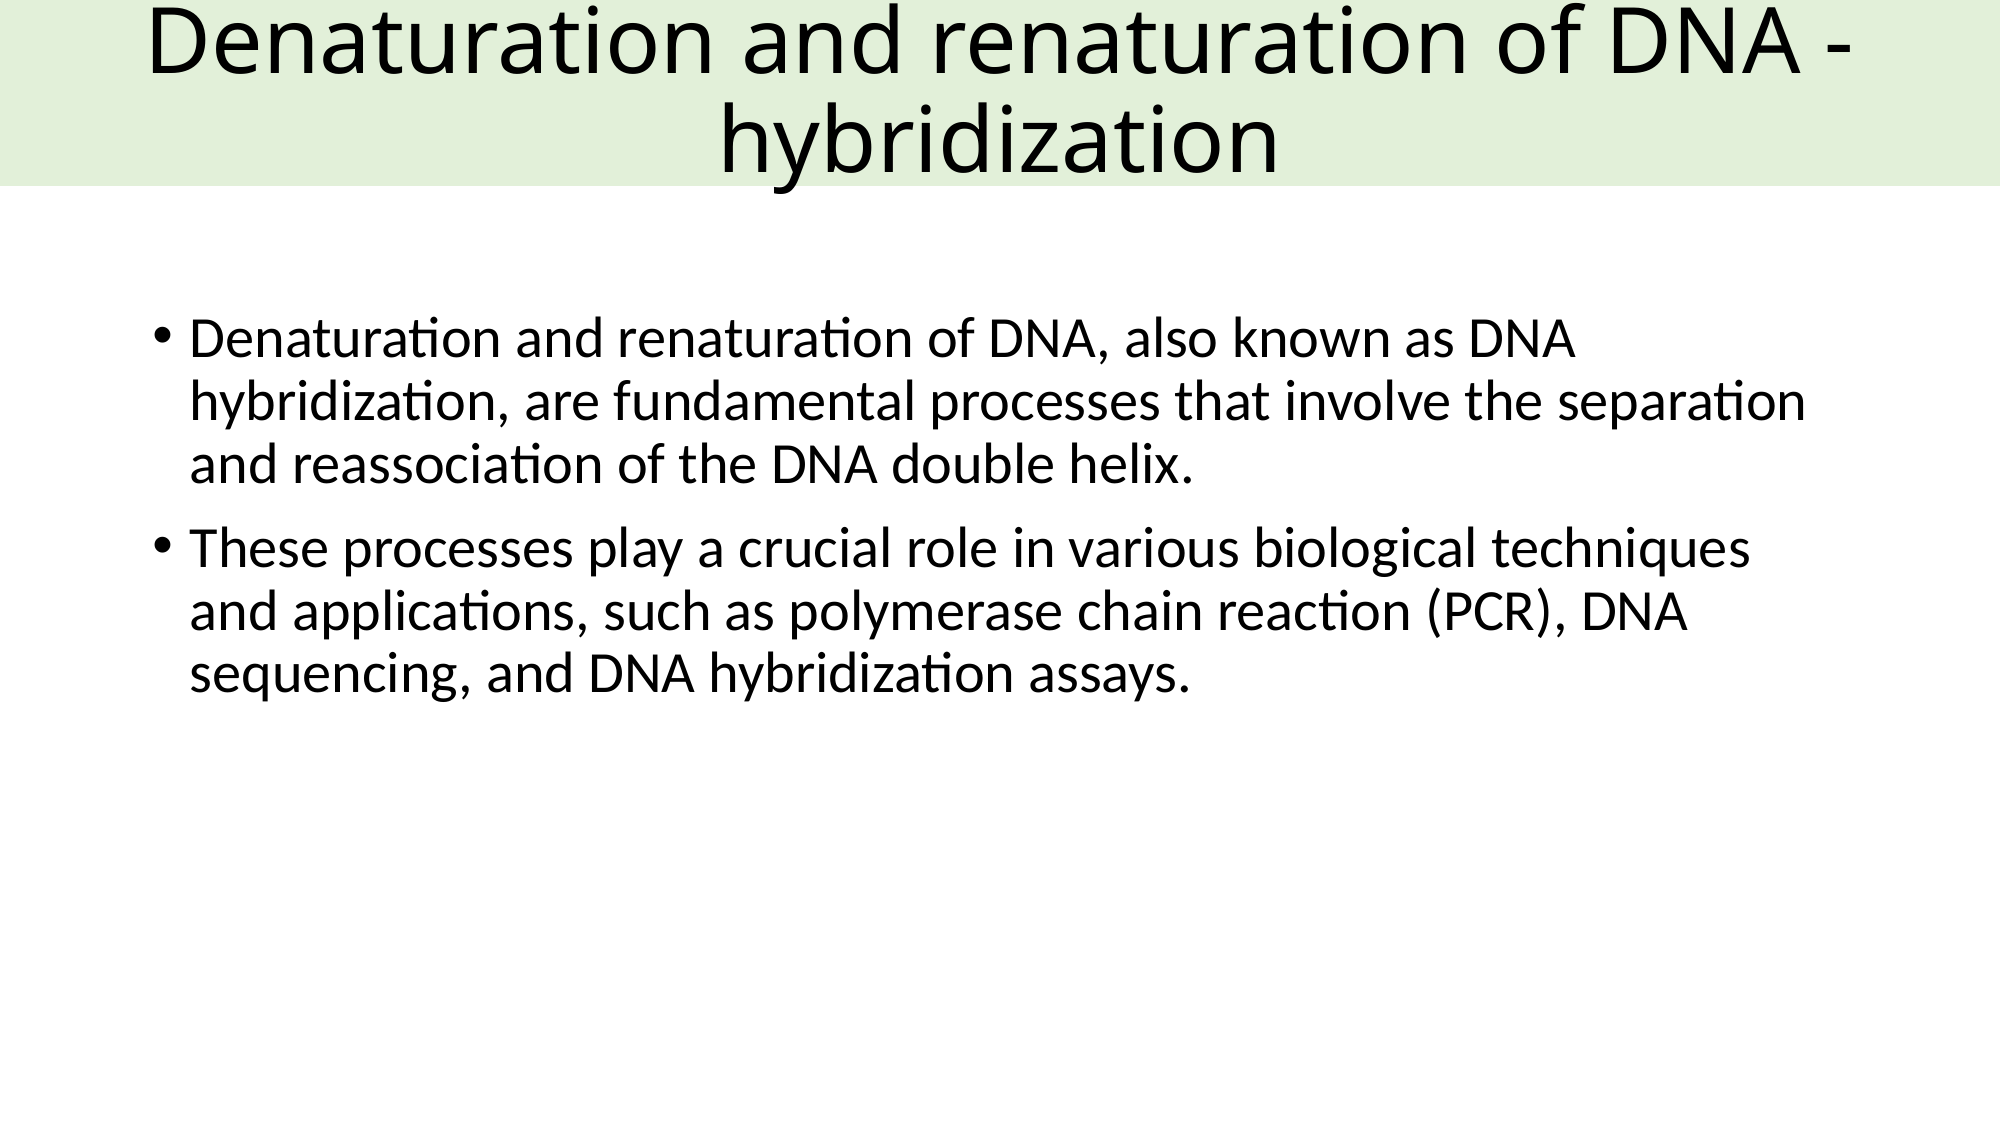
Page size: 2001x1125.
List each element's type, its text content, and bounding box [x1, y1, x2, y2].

list Denaturation and renaturation of DNA, also known as DNA hybridization, are fundamental processes that involve the separation and reassociation of the DNA double helix. These processes play a crucial role in various biological techniques and applications, such as polymerase chain reaction (PCR), DNA sequencing, and DNA hybridization assays. [137, 299, 1863, 1014]
title Denaturation and renaturation of DNA - hybridization [0, 0, 2000, 186]
